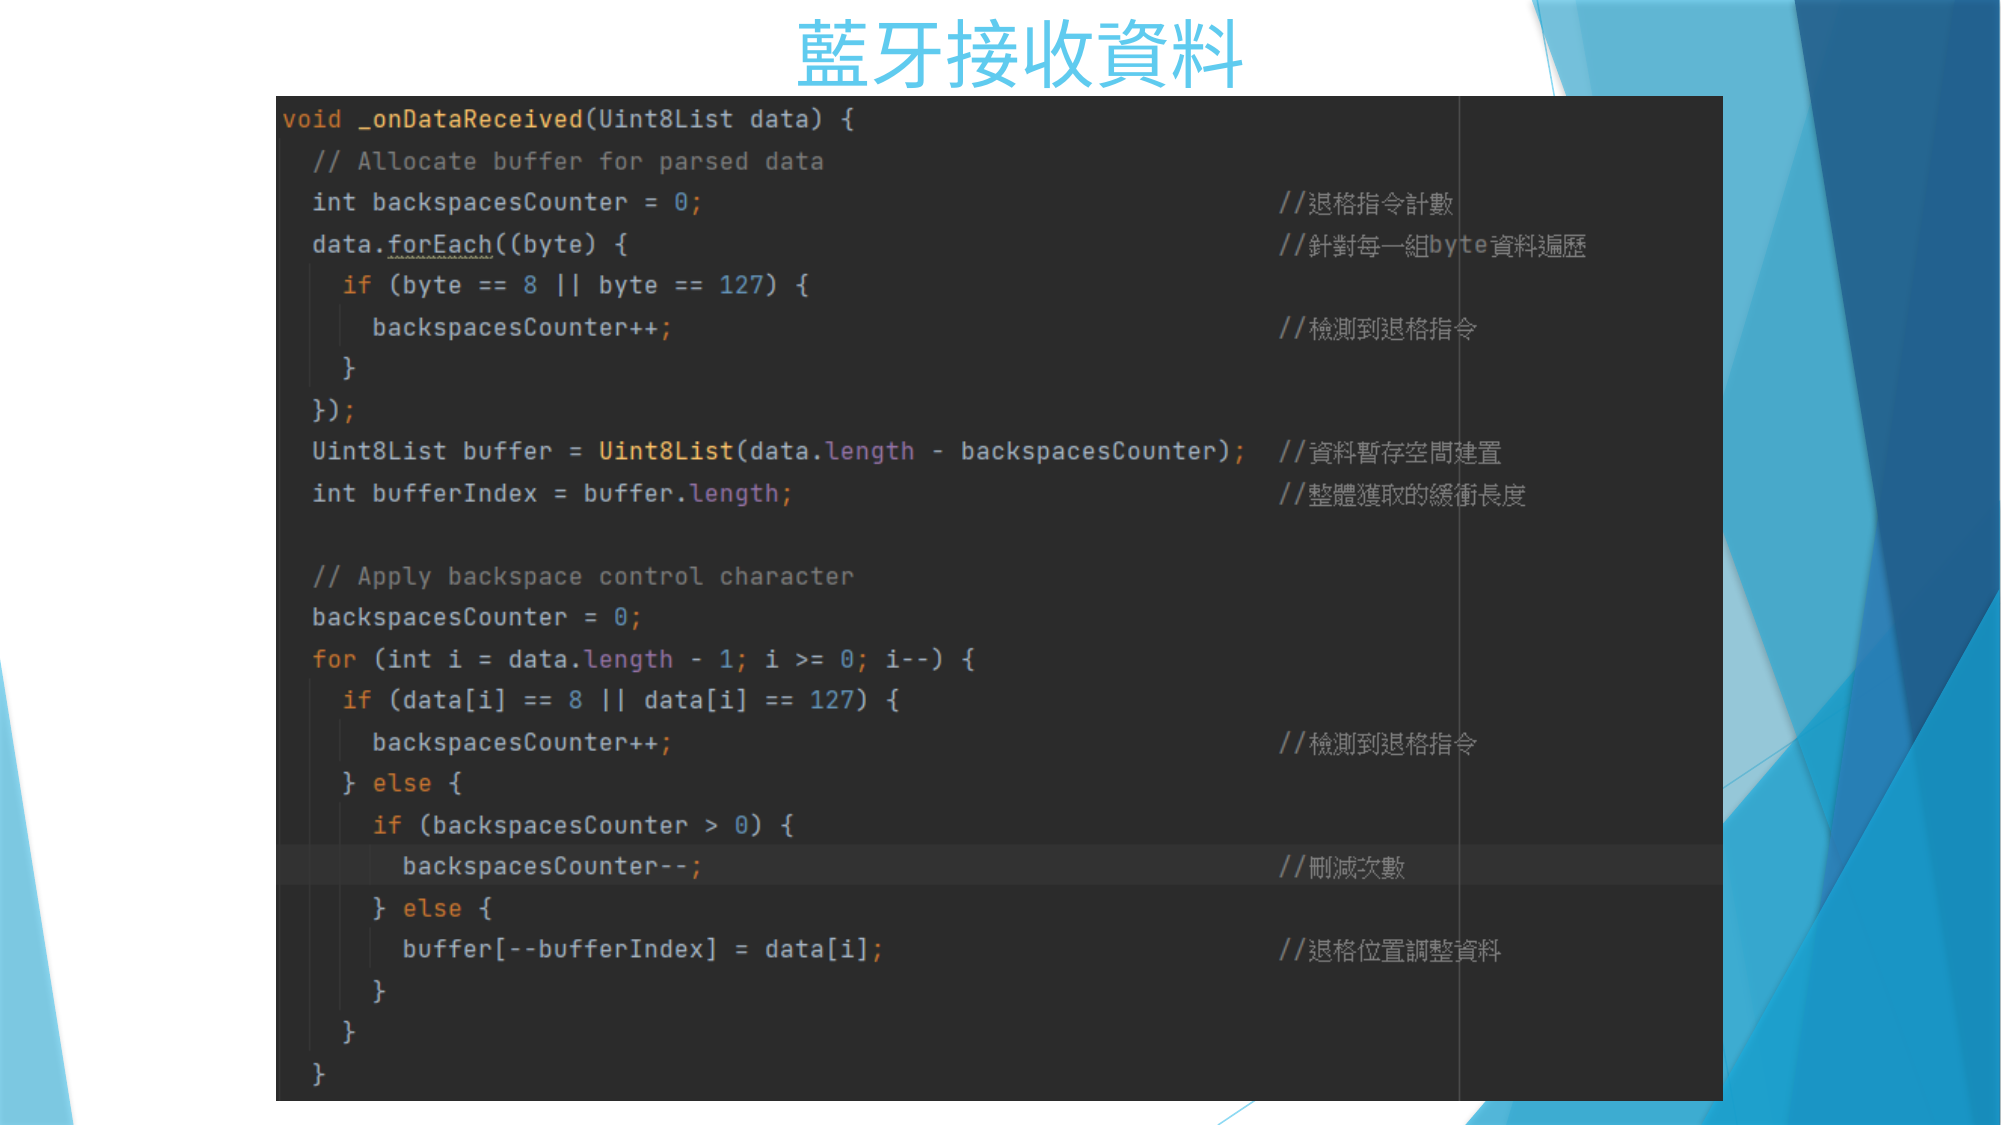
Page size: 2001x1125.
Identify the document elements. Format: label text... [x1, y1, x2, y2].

title 藍牙接收資料 [780, 0, 1265, 94]
picture [276, 95, 1724, 1101]
